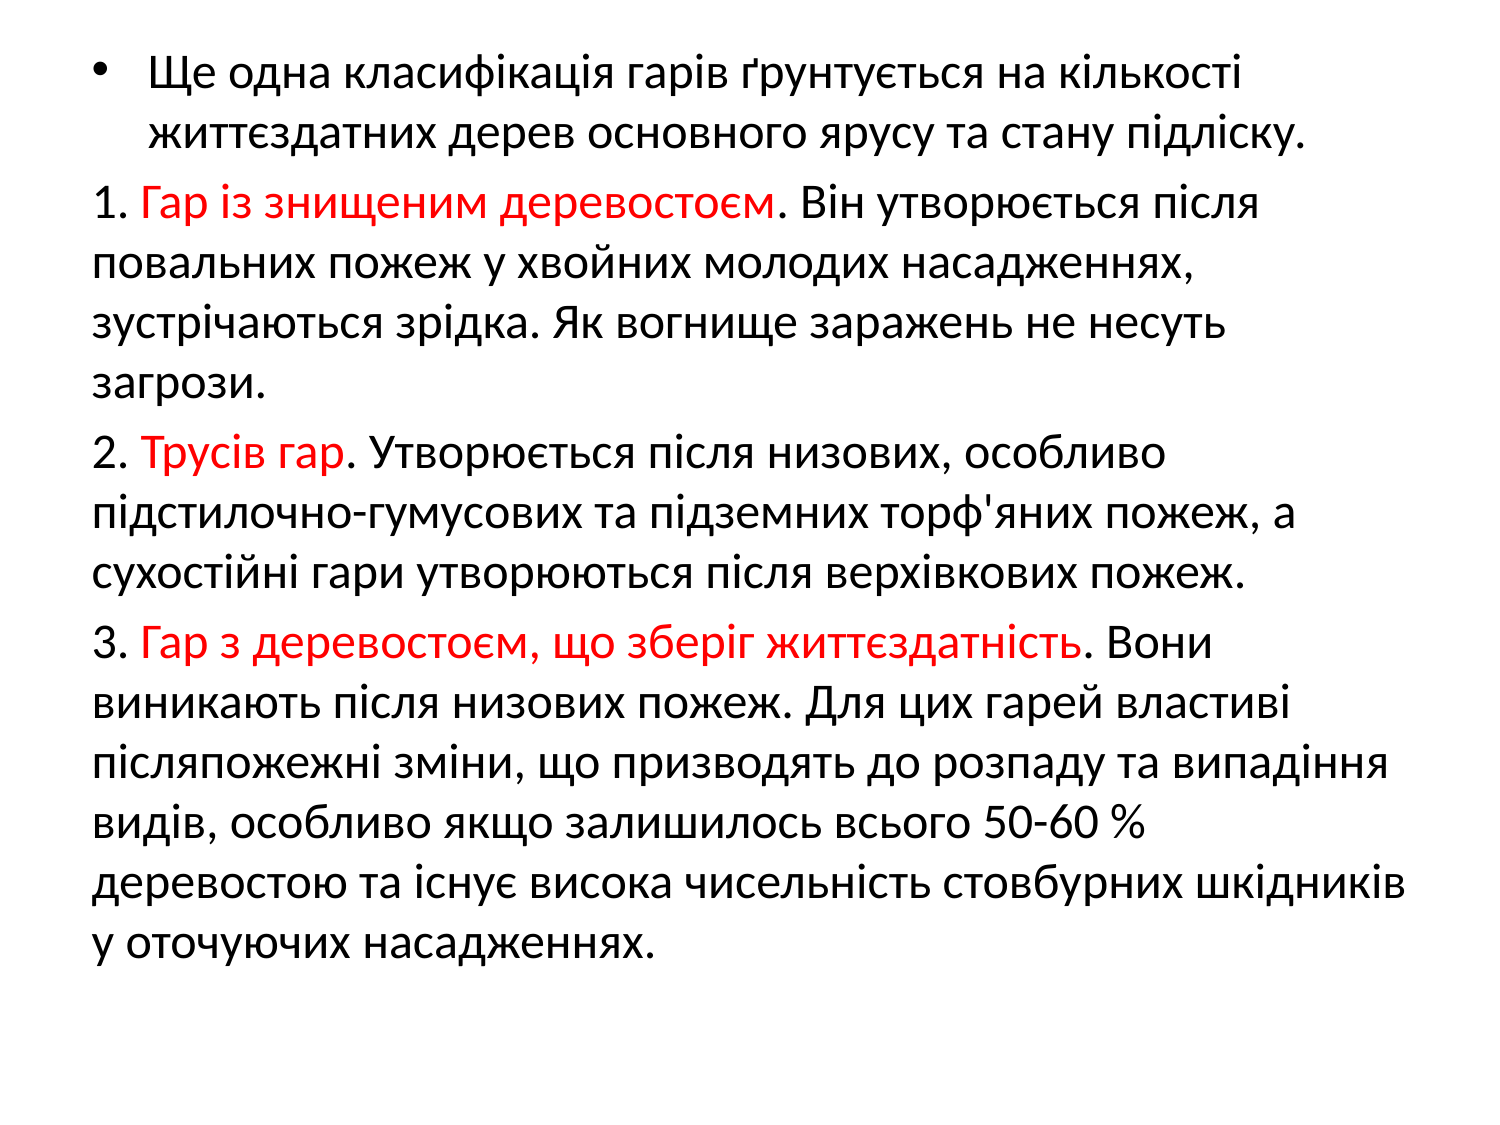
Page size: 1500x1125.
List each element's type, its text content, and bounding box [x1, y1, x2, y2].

list Ще одна класифікація гарів ґрунтується на кількості життєздатних дерев основного ярусу та стану підліску. 1. Гар із знищеним деревостоєм. Він утворюється після повальних пожеж у хвойних молодих насадженнях, зустрічаються зрідка. Як вогнище заражень не несуть загрози. 2. Трусів гар. Утворюється після низових, особливо підстилочно-гумусових та підземних торф'яних пожеж, а сухостійні гари утворюються після верхівкових пожеж. 3. Гар з деревостоєм, що зберіг життєздатність. Вони виникають після низових пожеж. Для цих гарей властиві післяпожежні зміни, що призводять до розпаду та випадіння видів, особливо якщо залишилось всього 50-60 % деревостою та існує висока чисельність стовбурних шкідників у оточуючих насадженнях. [76, 30, 1427, 774]
